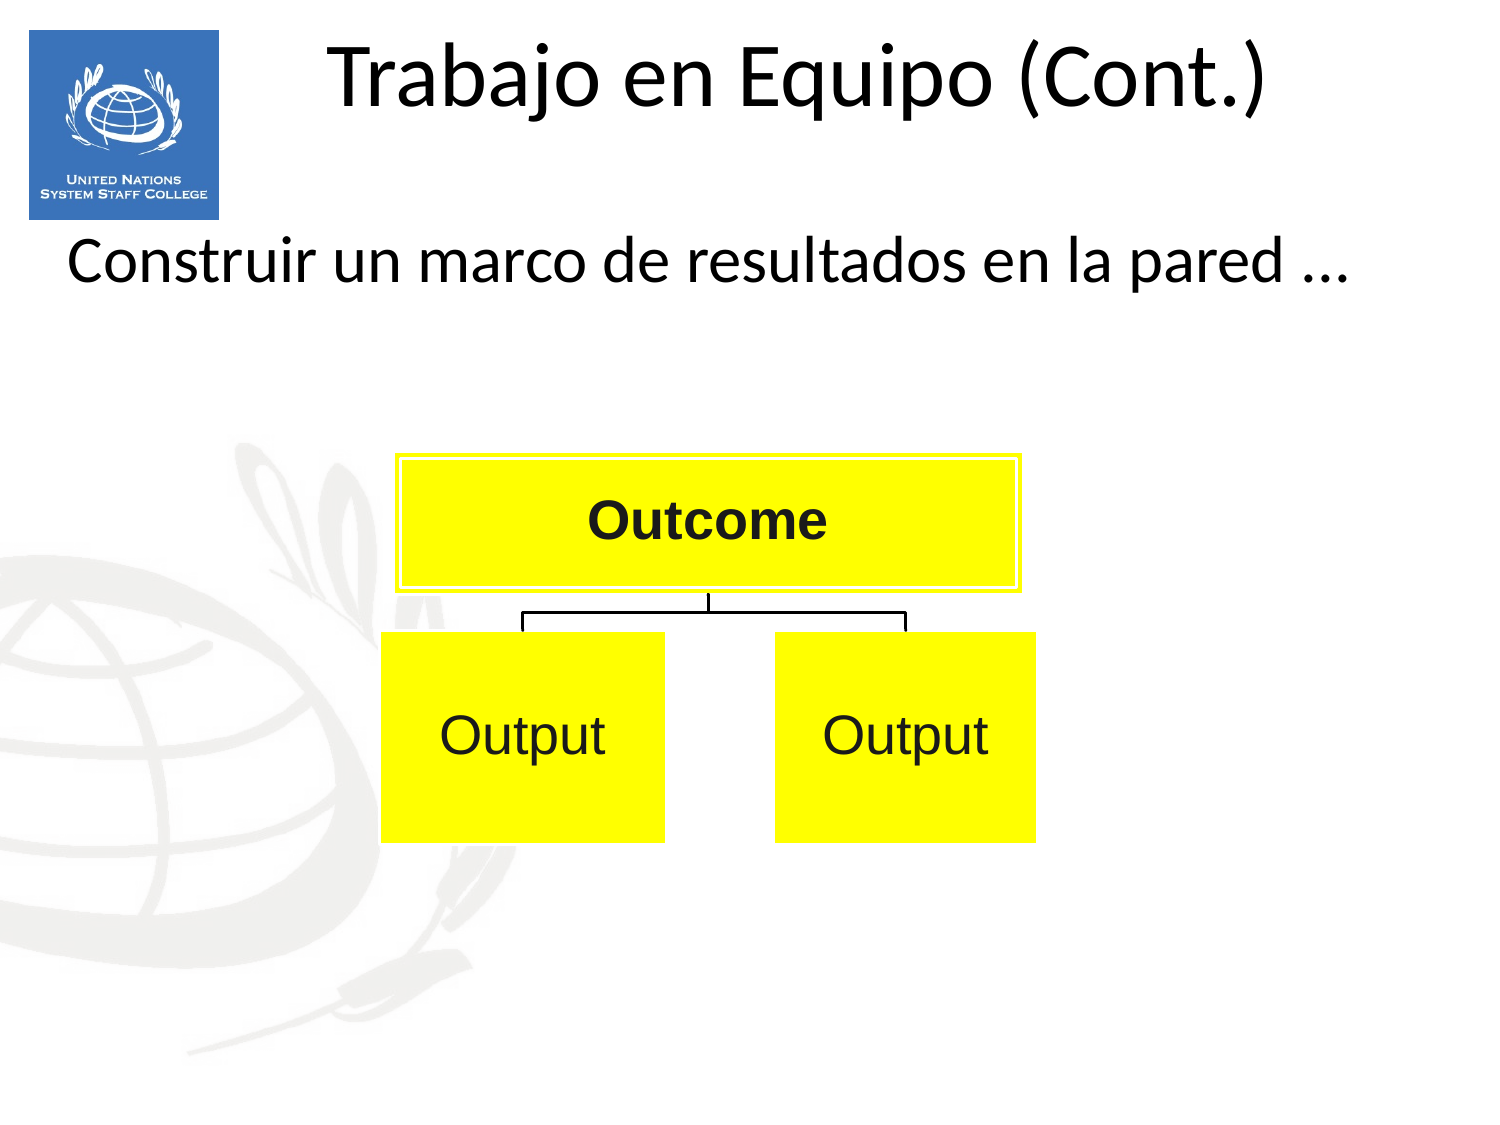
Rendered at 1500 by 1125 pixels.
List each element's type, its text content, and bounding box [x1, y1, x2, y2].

text_box Construir un marco de resultados en la pared ... [53, 208, 1477, 1000]
picture [29, 30, 219, 220]
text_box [371, 443, 1046, 853]
text_box Trabajo en Equipo (Cont.) [171, 7, 1447, 139]
